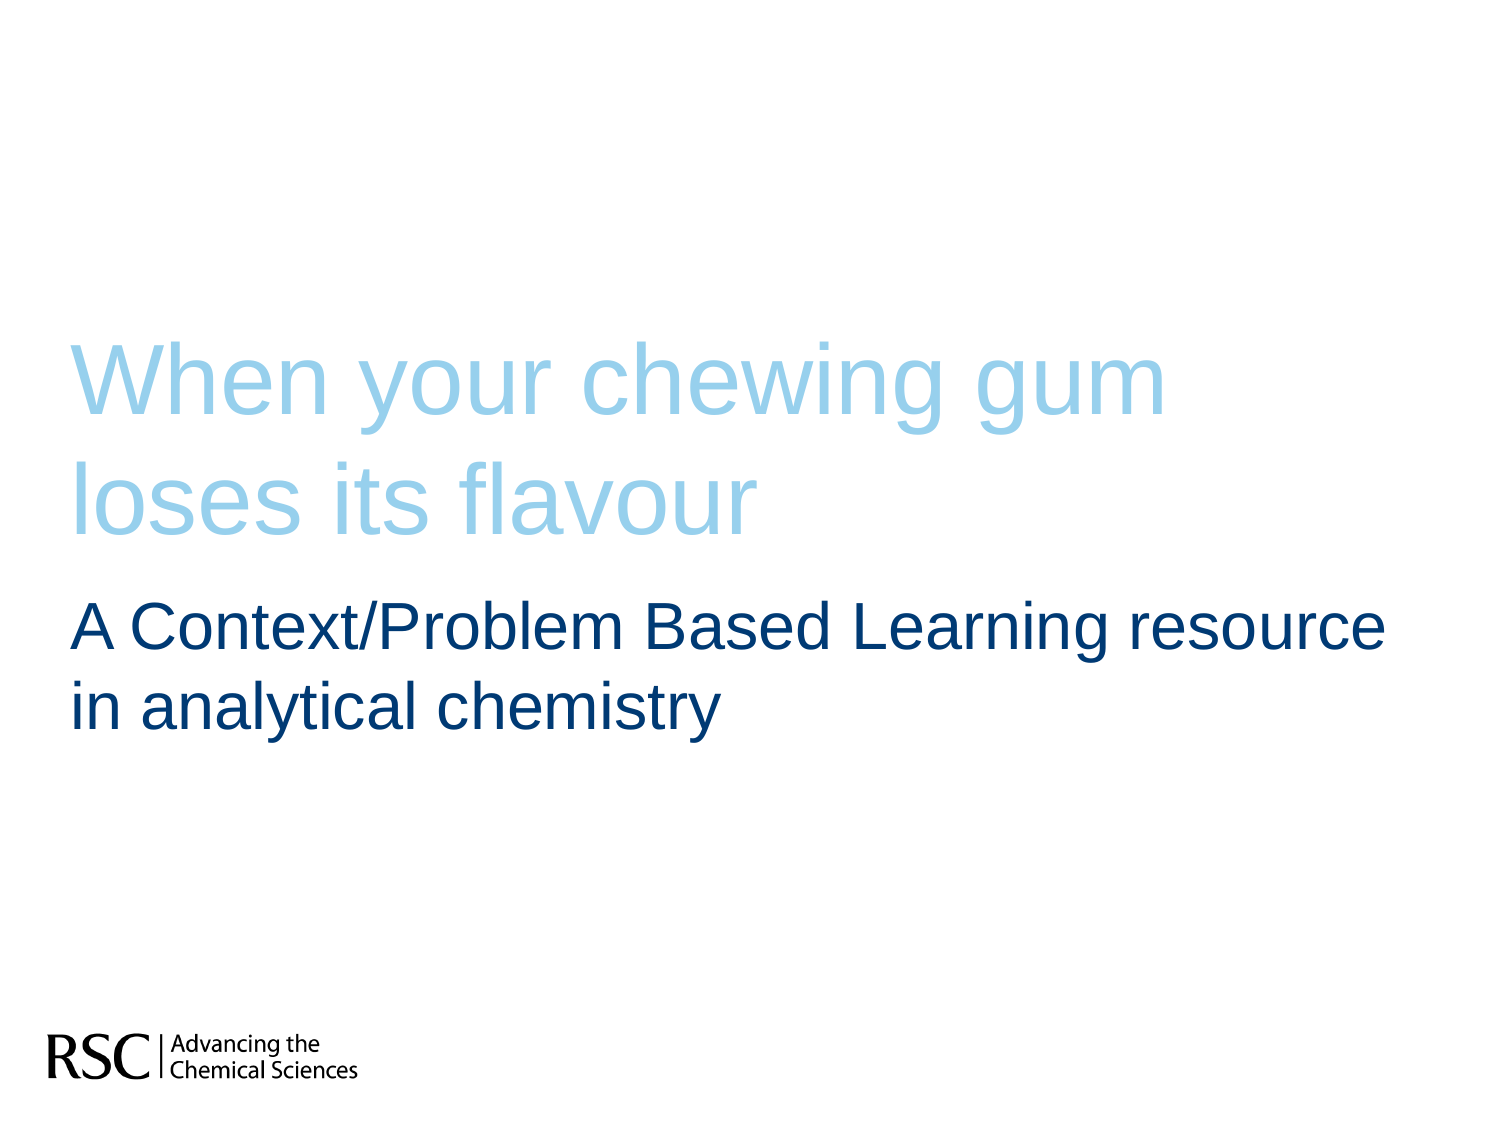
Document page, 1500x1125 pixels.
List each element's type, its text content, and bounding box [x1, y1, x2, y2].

subtitle A Context/Problem Based Learning resource in analytical chemistry [55, 574, 1438, 863]
title When your chewing gum loses its flavour [55, 374, 1438, 563]
